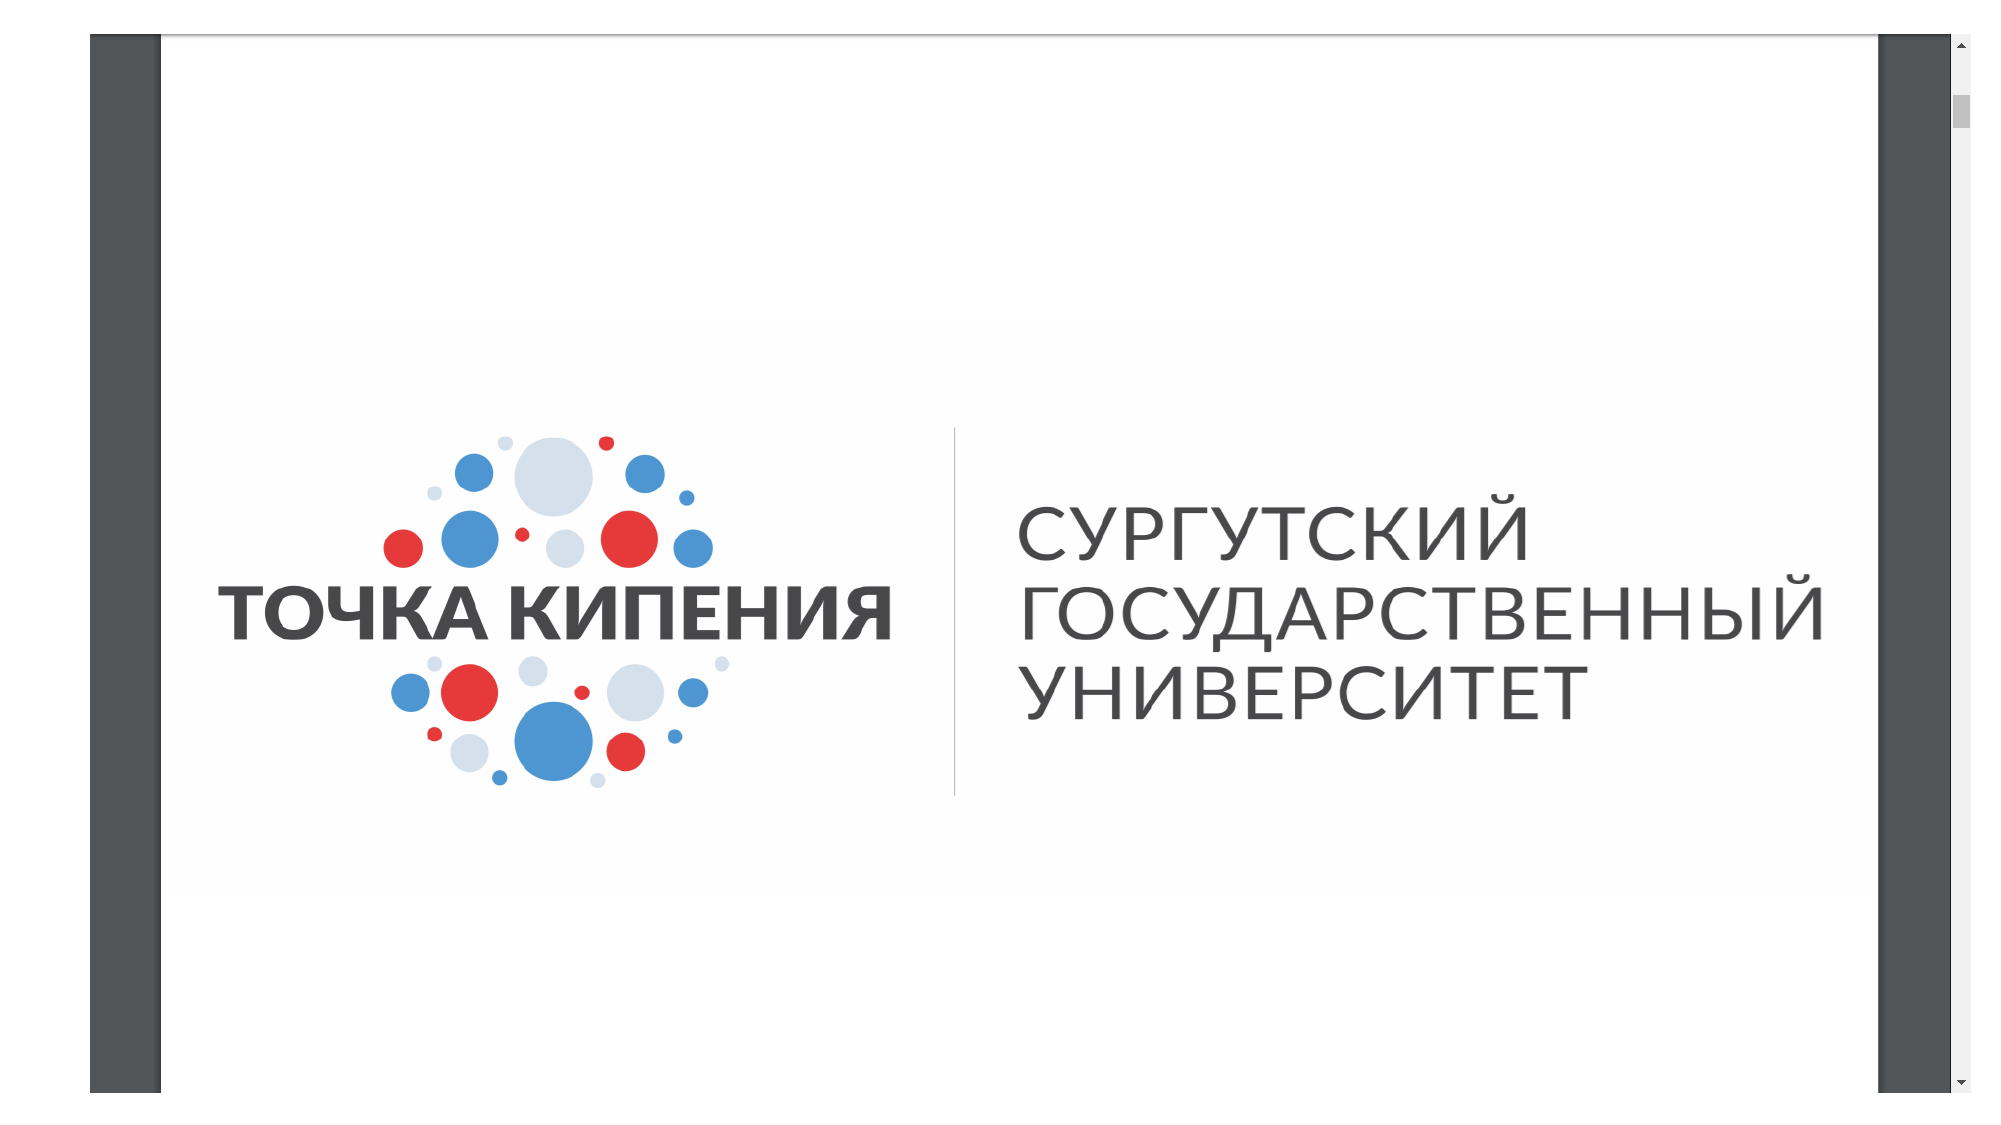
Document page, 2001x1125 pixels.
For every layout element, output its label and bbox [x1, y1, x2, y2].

picture [90, 34, 1971, 1093]
